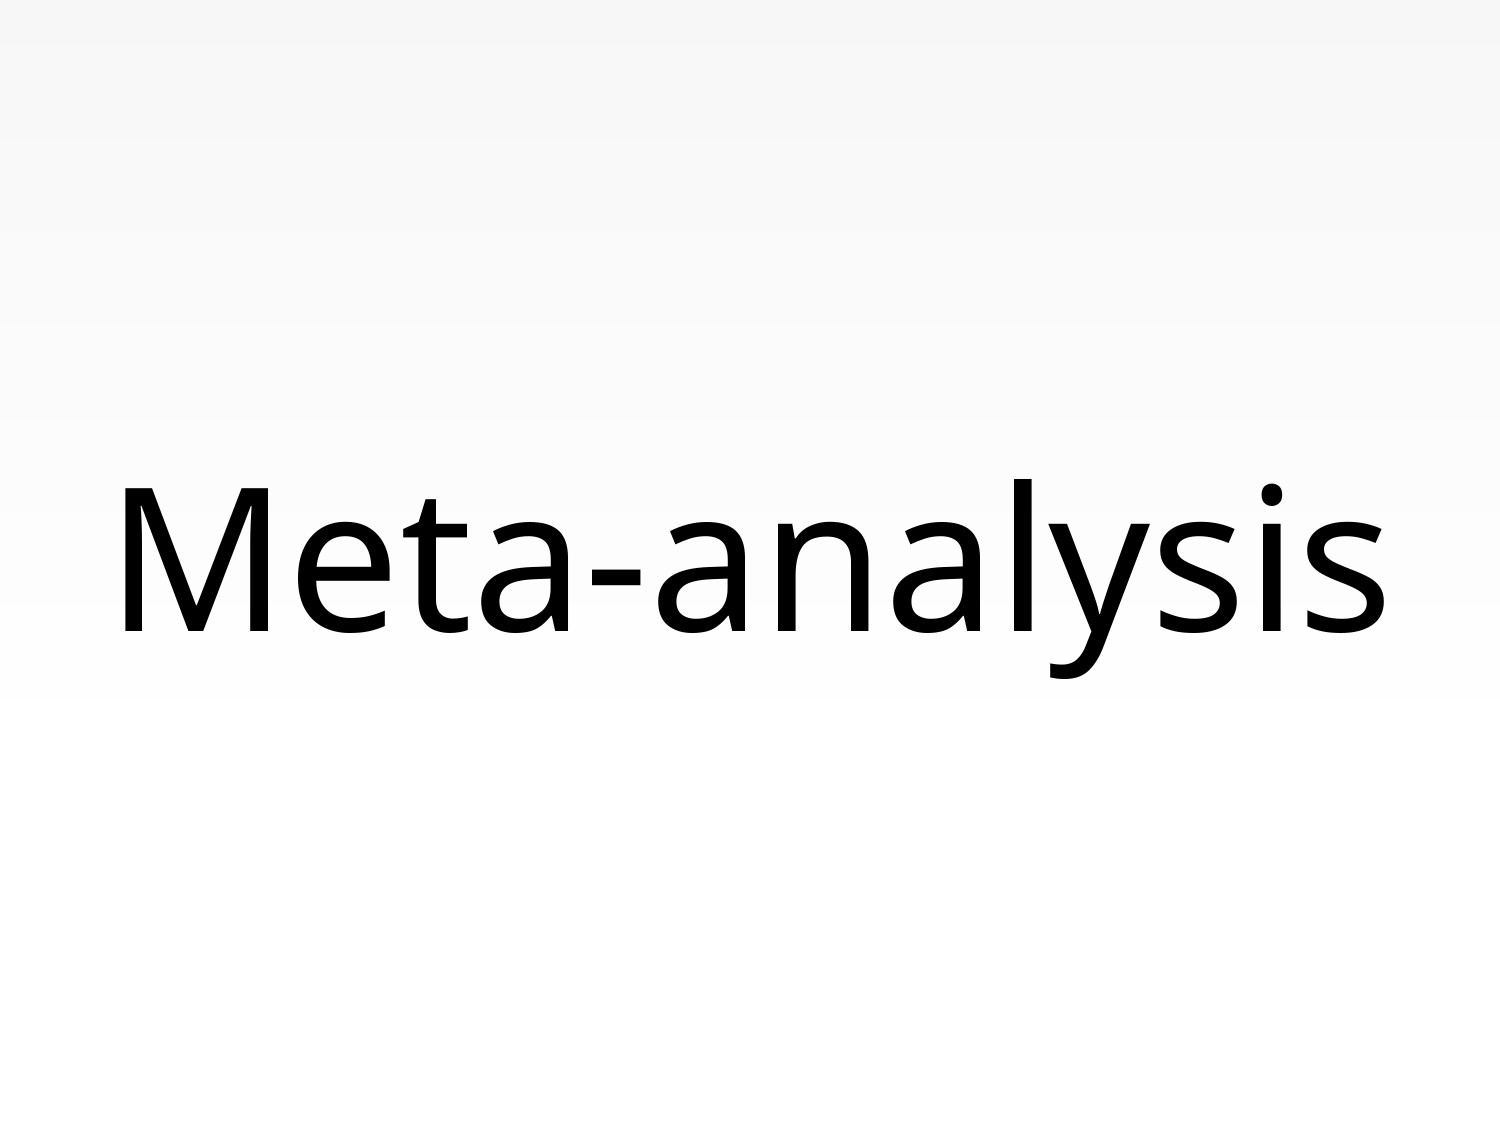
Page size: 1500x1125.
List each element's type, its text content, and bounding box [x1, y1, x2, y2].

title Meta-analysis [0, 45, 1500, 1059]
